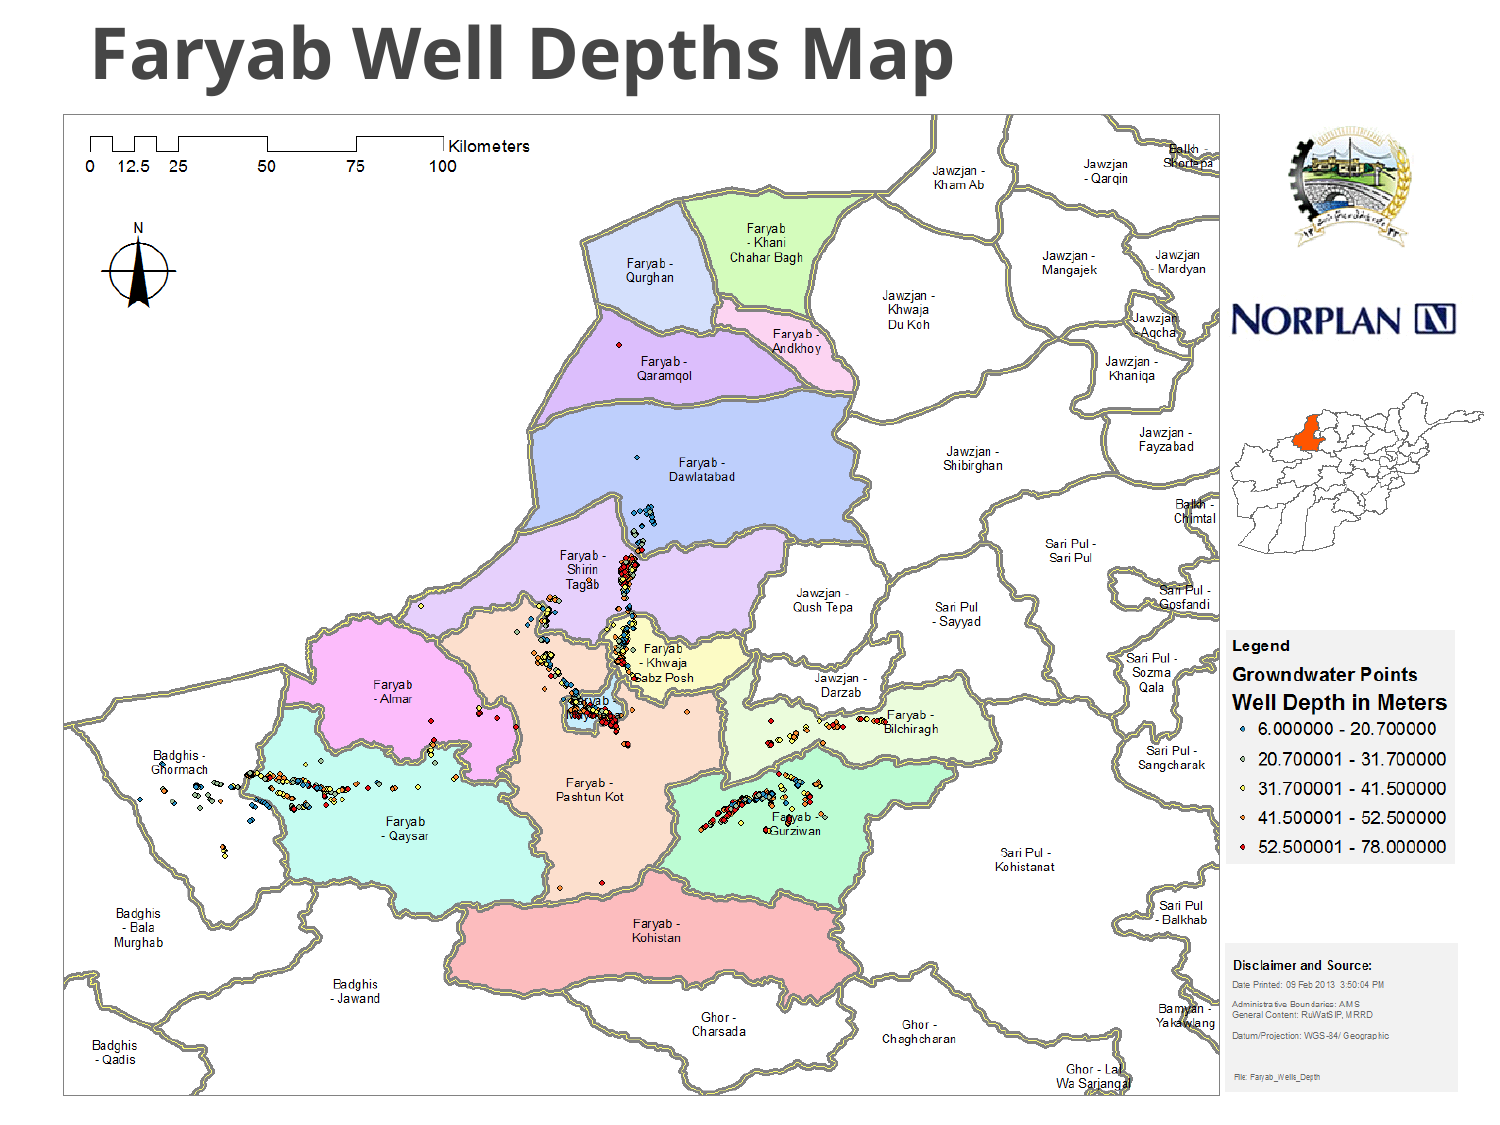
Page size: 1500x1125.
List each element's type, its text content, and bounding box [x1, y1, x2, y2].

title Faryab Well Depths Map [75, 0, 1425, 63]
picture [0, 63, 1500, 1125]
